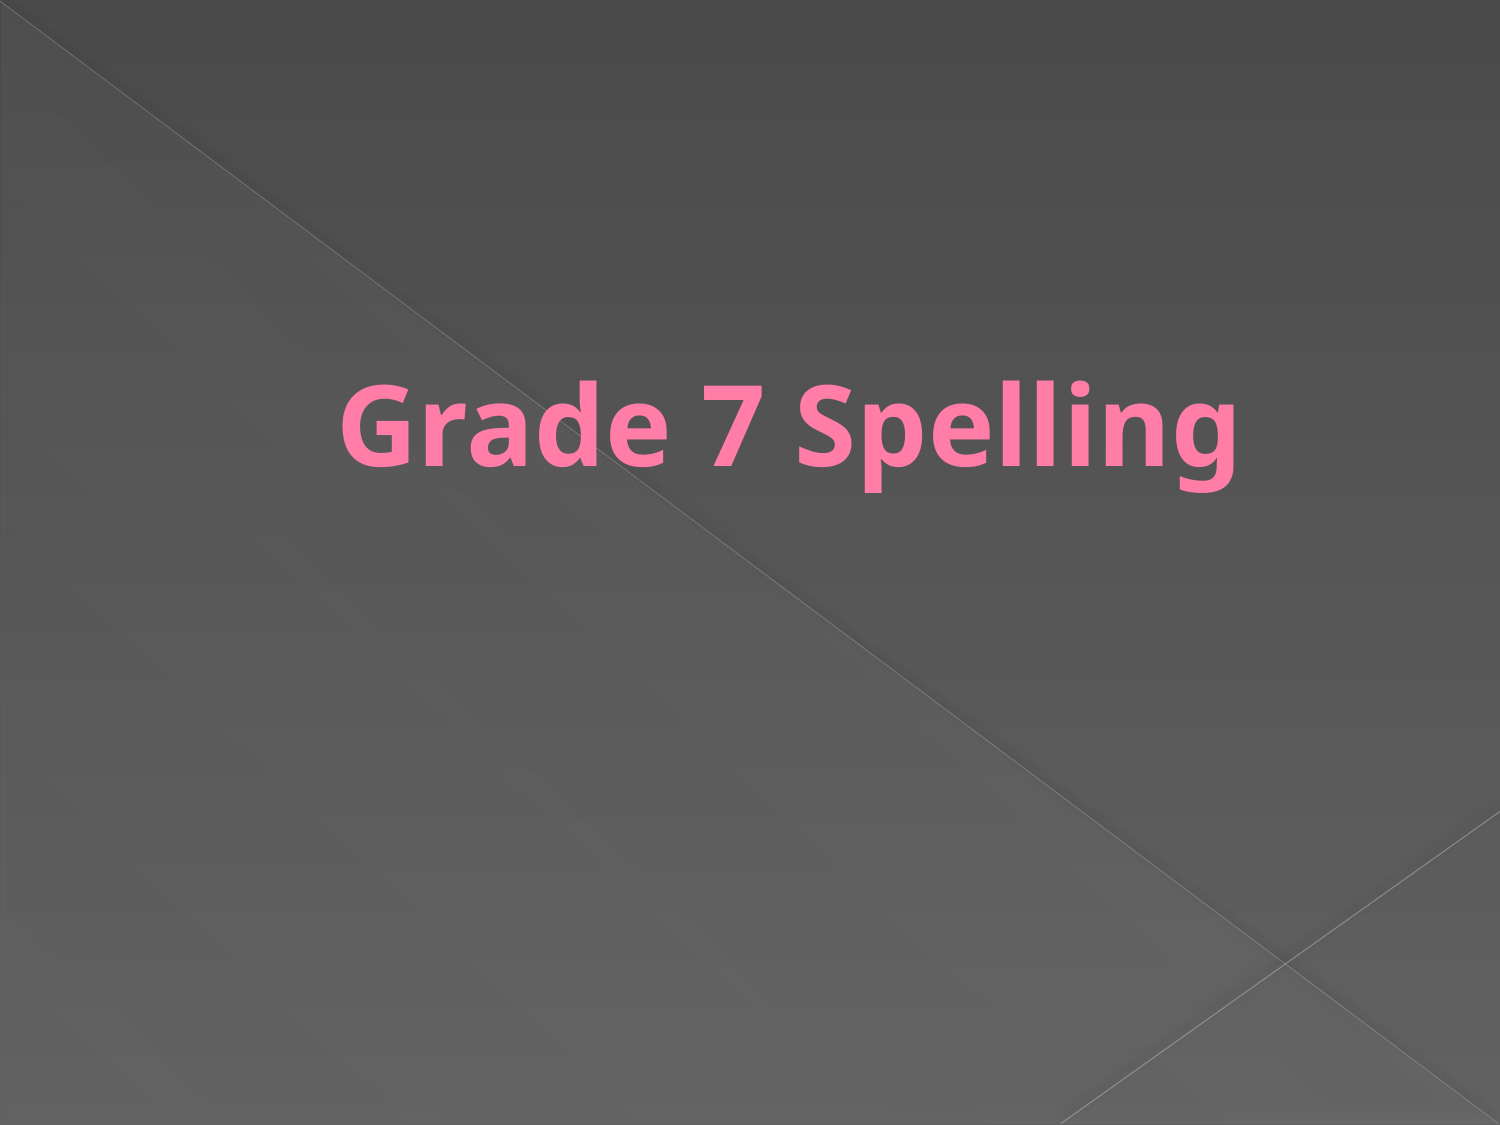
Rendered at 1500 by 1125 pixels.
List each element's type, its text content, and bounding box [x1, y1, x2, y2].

title Grade 7 Spelling [75, 262, 1425, 582]
